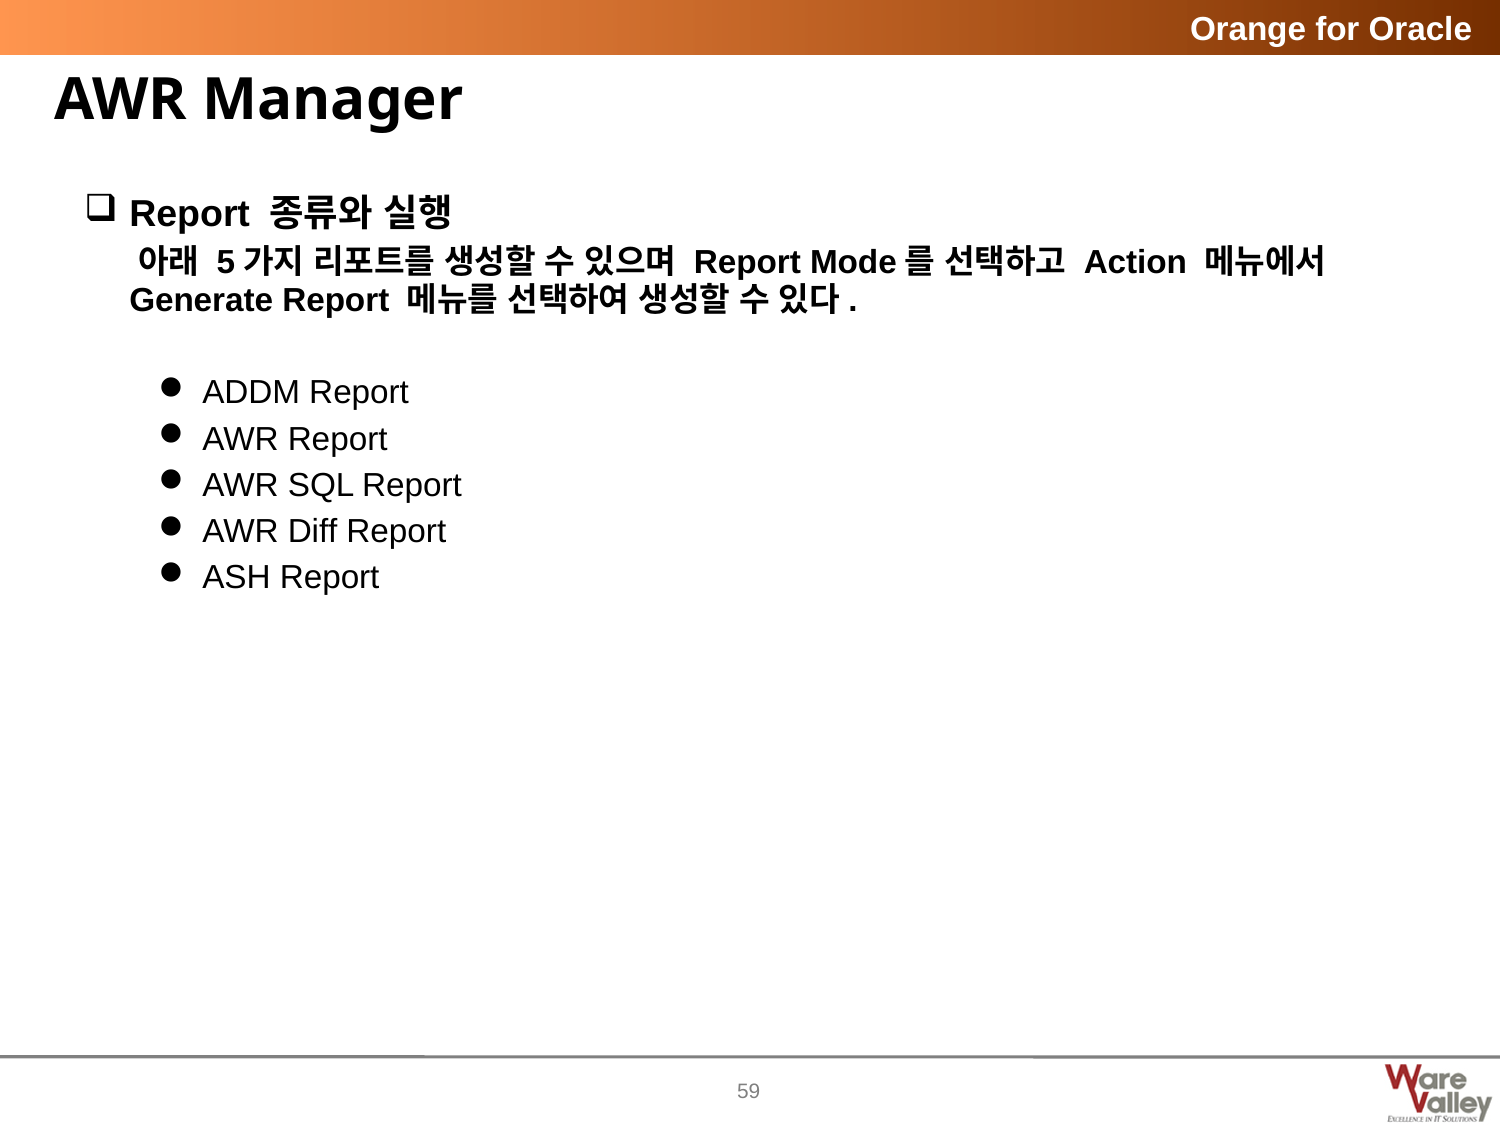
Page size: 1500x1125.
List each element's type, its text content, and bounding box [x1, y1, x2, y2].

list Report 종류와 실행 아래 5가지 리포트를 생성할 수 있으며 Report Mode를 선택하고 Action 메뉴에서 Generate Report 메뉴를 선택하여 생성할 수 있다. ADDM Report AWR Report AWR SQL Report AWR Diff Report ASH Report [69, 184, 1459, 1012]
title AWR Manager [39, 54, 1461, 150]
picture [1376, 1060, 1500, 1125]
